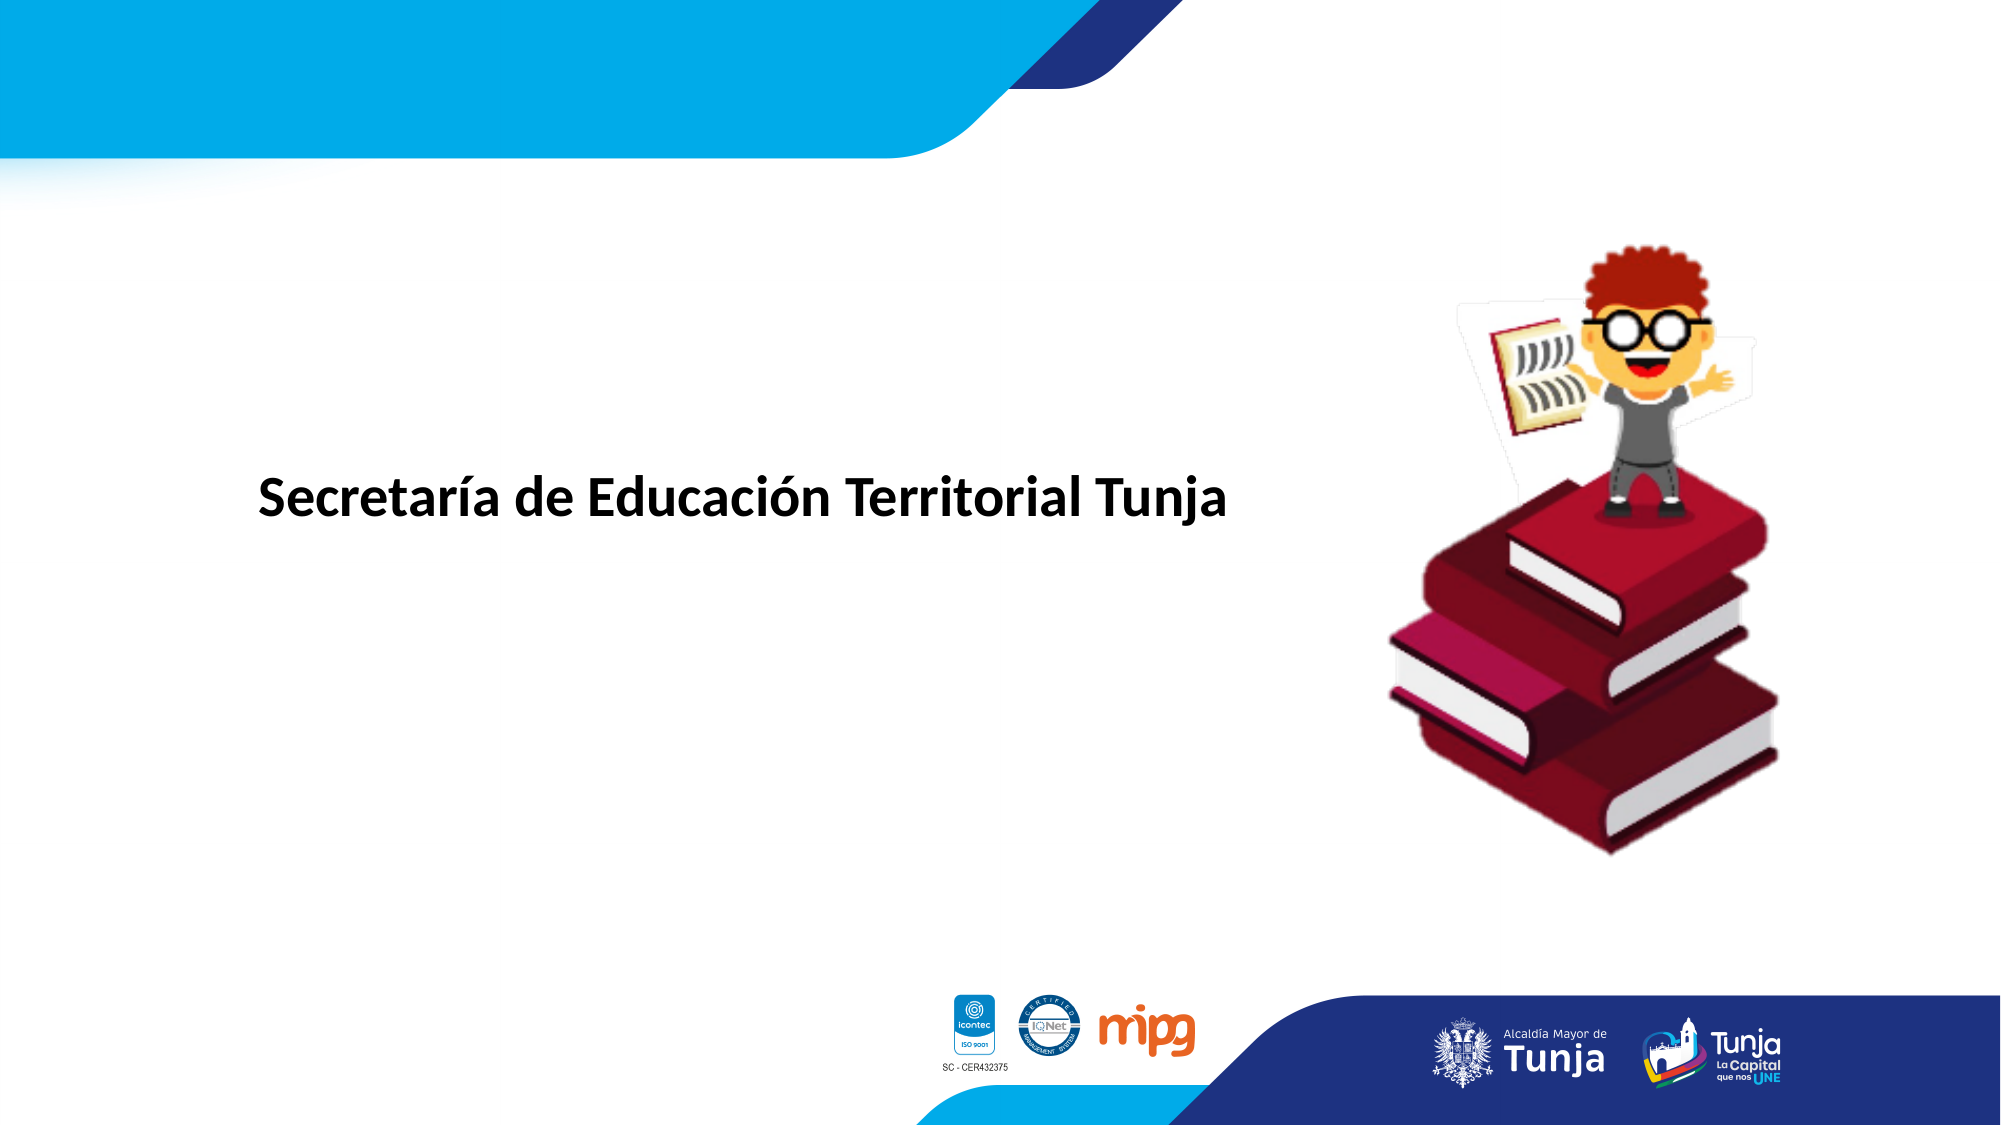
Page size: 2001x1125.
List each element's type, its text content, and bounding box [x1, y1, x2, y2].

picture [0, 0, 2001, 1125]
text_box Secretaría de Educación Territorial Tunja [243, 445, 1257, 536]
